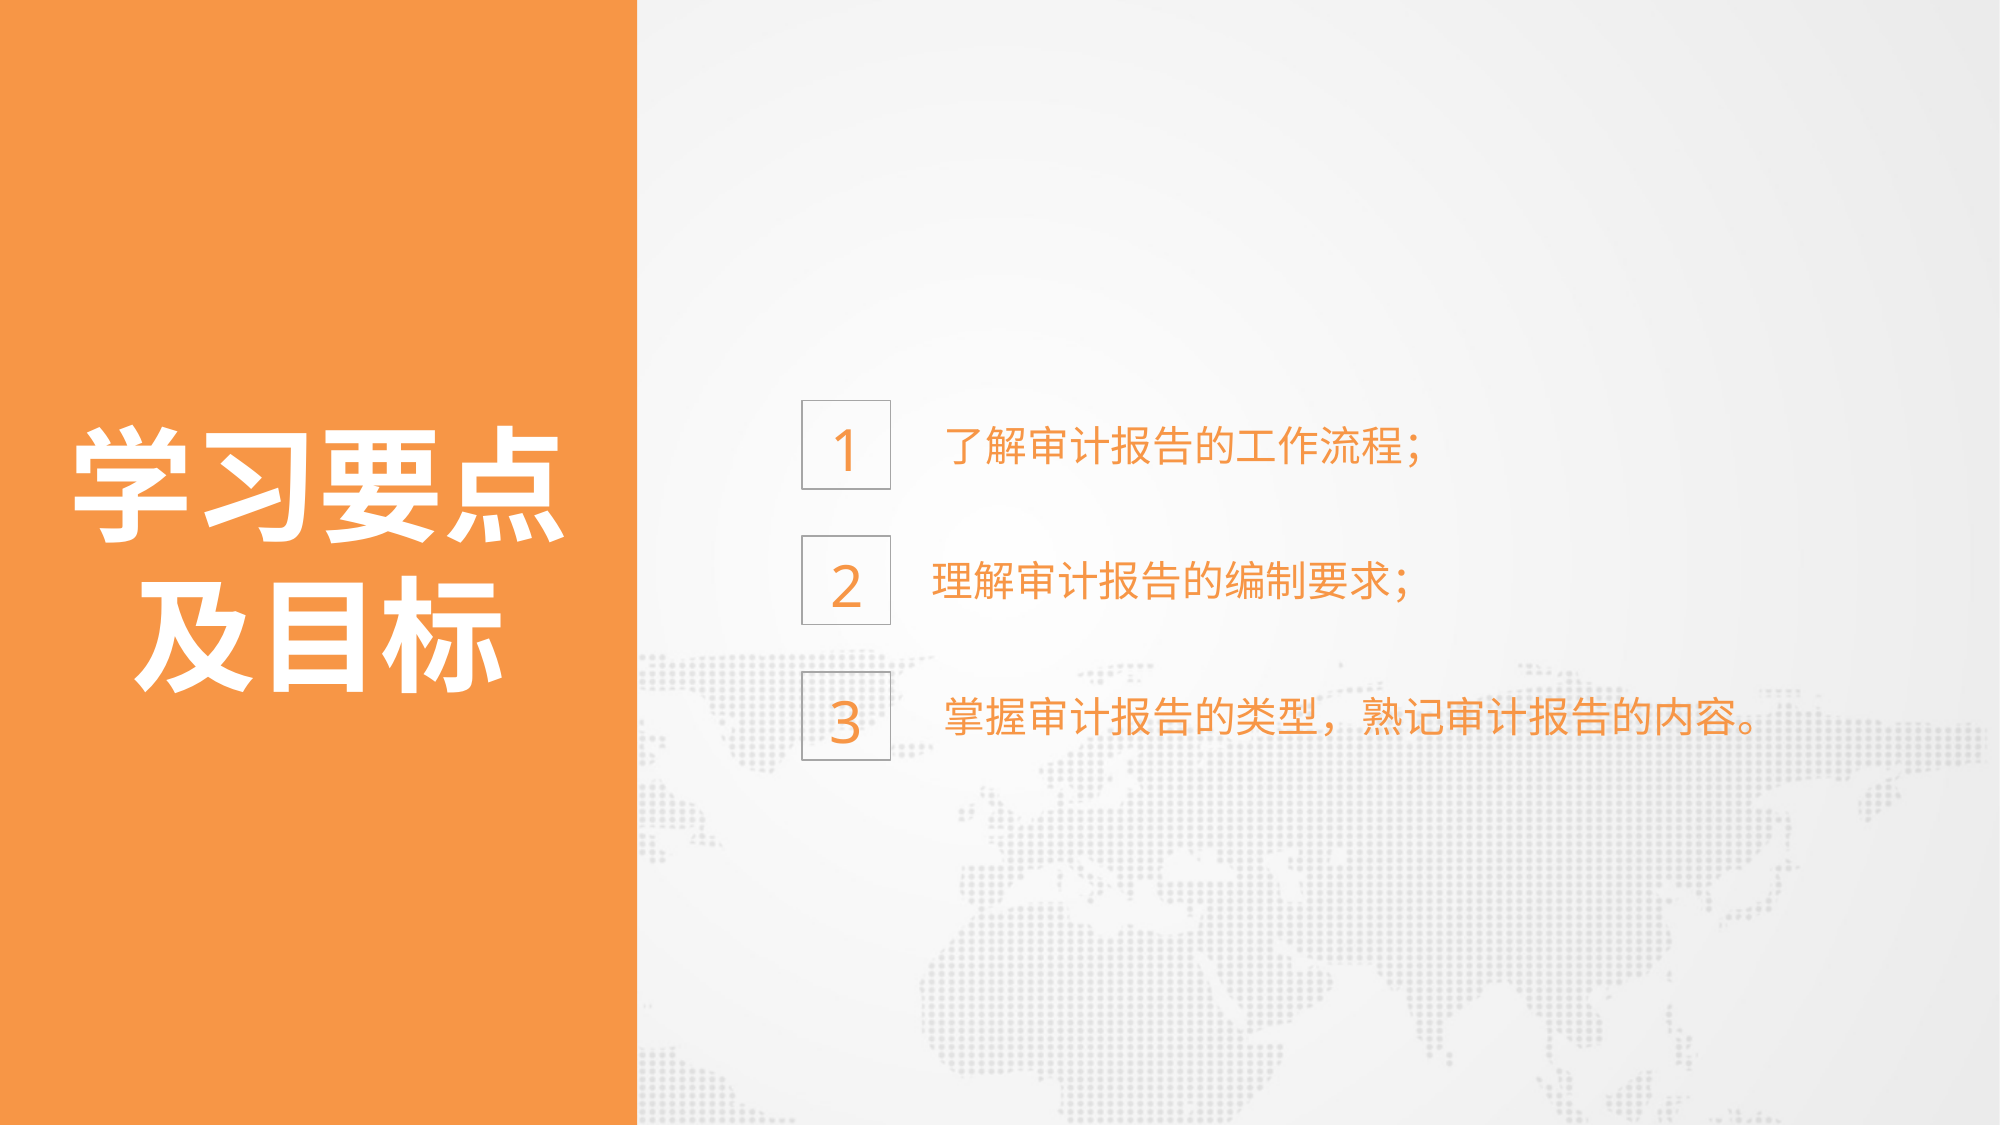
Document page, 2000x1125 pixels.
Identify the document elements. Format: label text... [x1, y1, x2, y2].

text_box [801, 400, 1910, 492]
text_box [801, 671, 1875, 764]
text_box 学习要点 及目标 [0, 400, 638, 716]
text_box [0, 0, 639, 1125]
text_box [801, 535, 2000, 628]
picture [639, 0, 2000, 1125]
